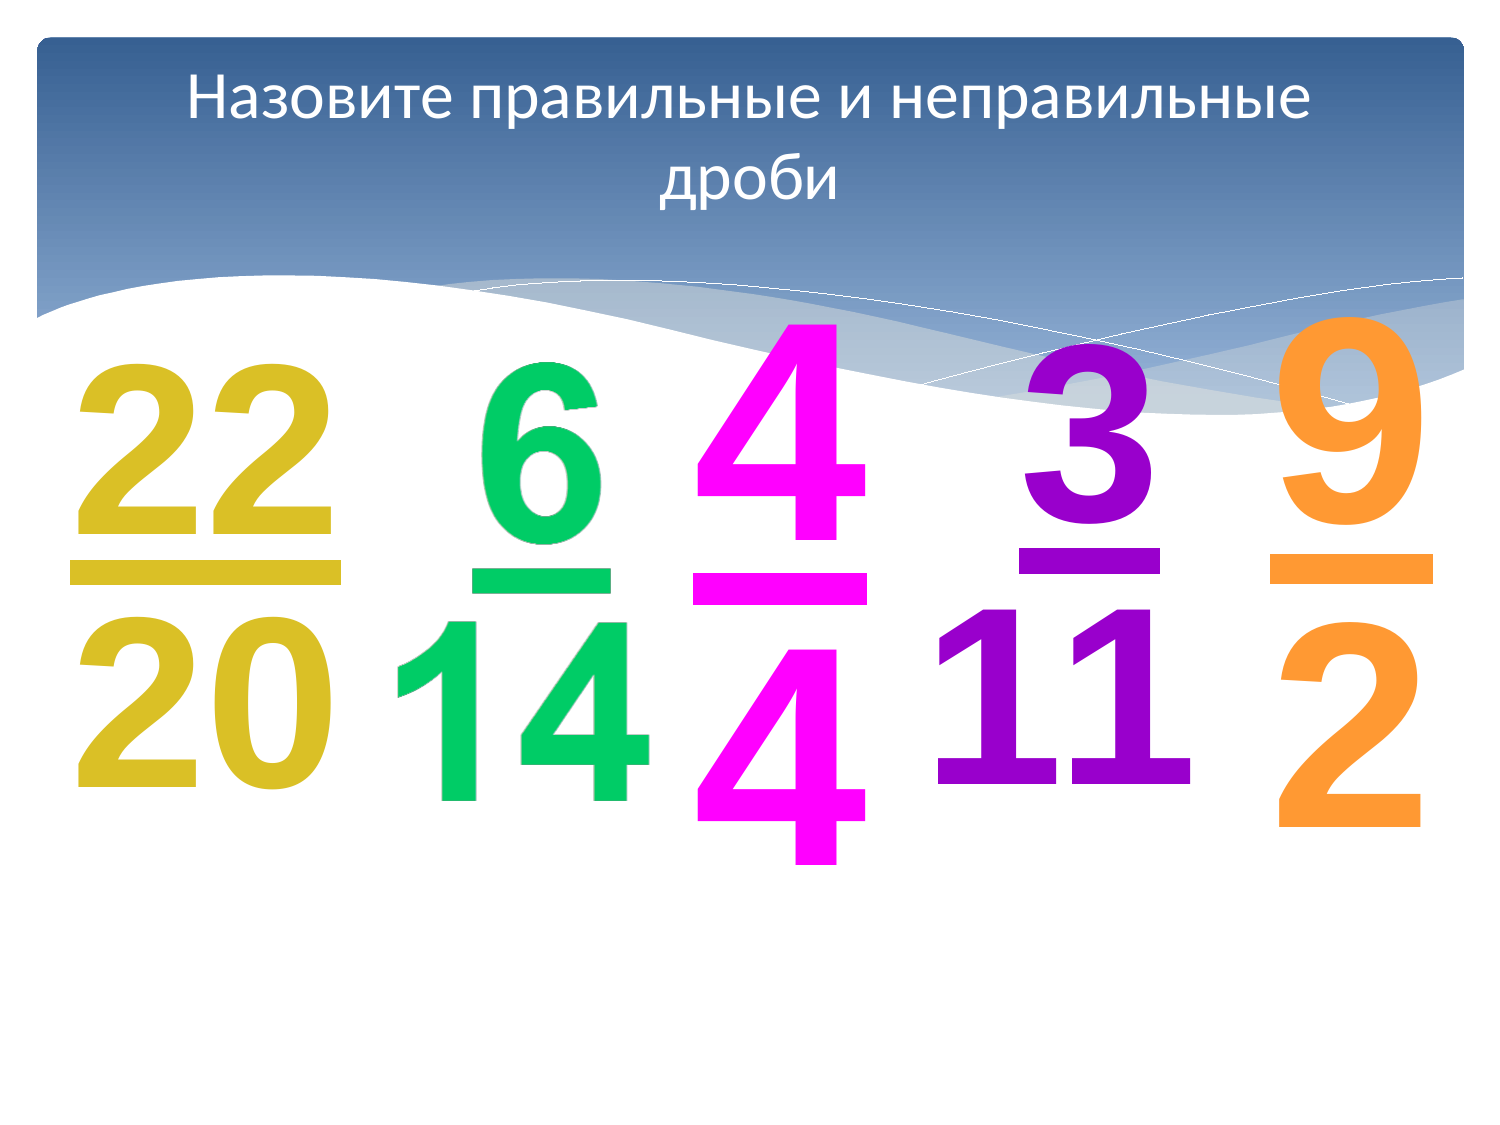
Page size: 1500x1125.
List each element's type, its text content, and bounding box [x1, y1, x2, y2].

title Назовите правильные и неправильные дроби [75, 42, 1425, 283]
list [348, 285, 649, 877]
picture [41, 282, 530, 863]
picture [655, 216, 1462, 962]
